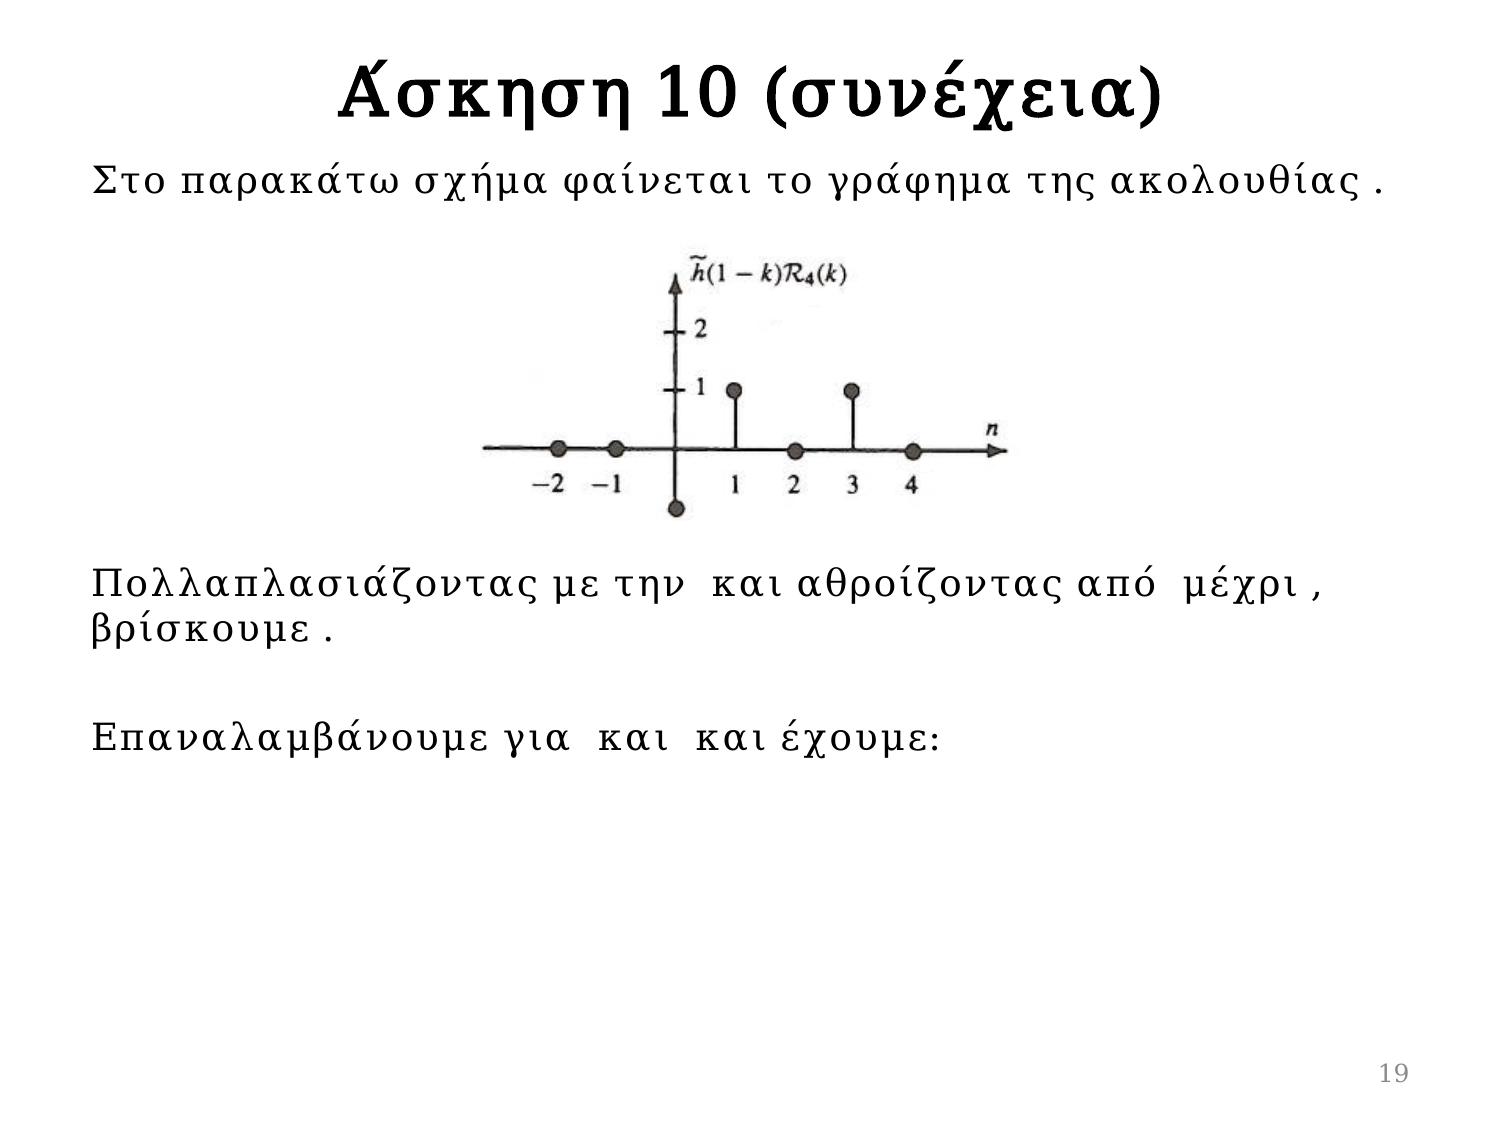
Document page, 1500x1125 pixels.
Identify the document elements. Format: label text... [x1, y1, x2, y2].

picture [479, 243, 1021, 530]
title Άσκηση 10 (συνέχεια) [75, 19, 1425, 159]
slide_number 19 [1222, 1042, 1425, 1103]
